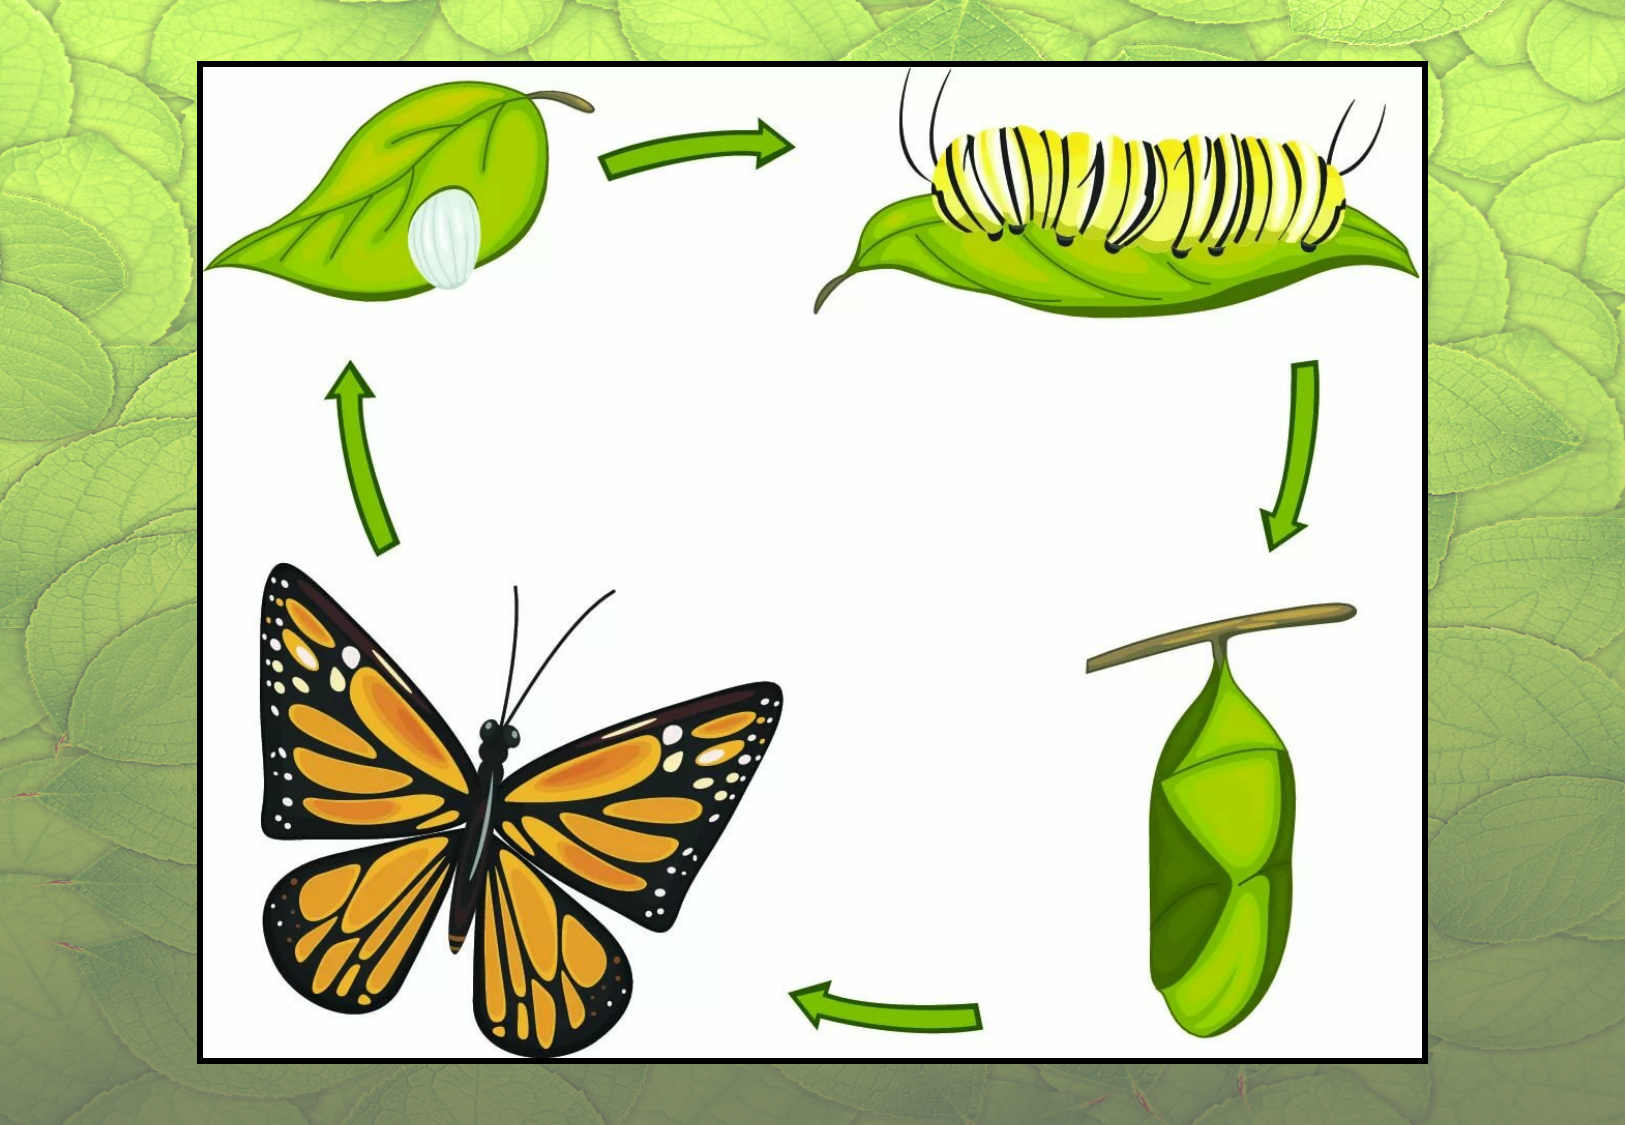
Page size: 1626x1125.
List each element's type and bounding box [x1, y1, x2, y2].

picture [203, 66, 1422, 1059]
